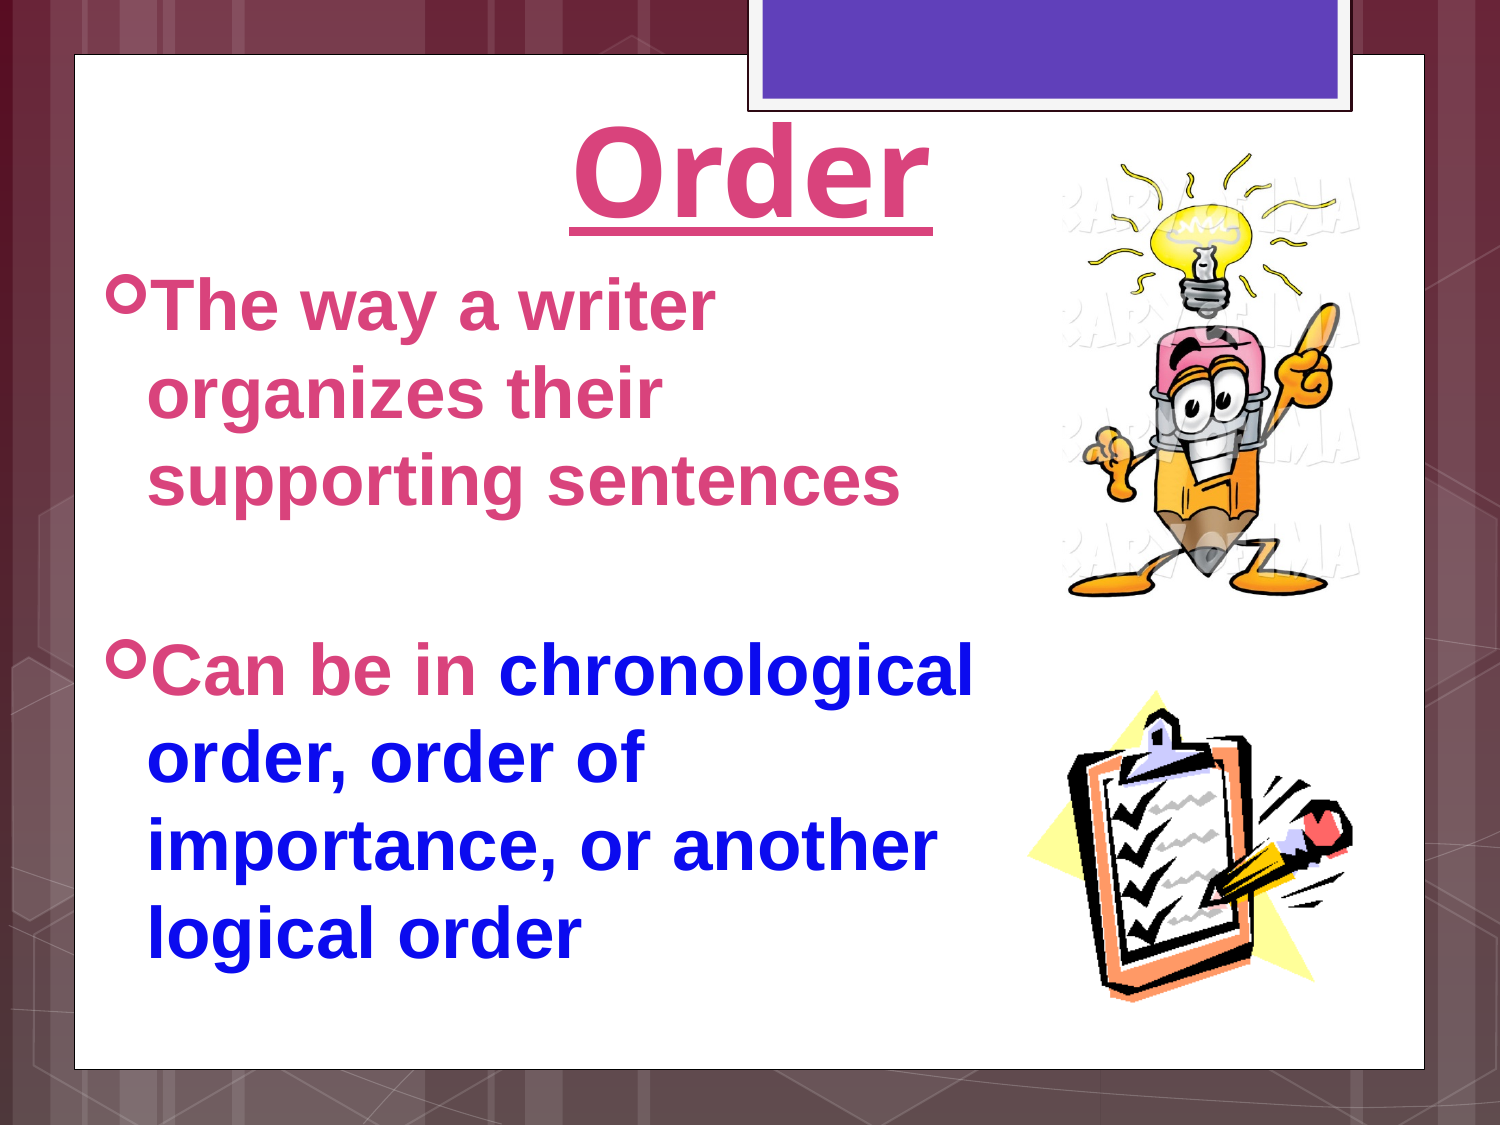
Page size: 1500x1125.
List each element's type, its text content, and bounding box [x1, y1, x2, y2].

list The way a writer organizes their supporting sentences Can be in chronological order, order of importance, or another logical order [75, 249, 1063, 1000]
title Order [174, 62, 1328, 249]
picture [1027, 687, 1355, 1005]
picture [1062, 149, 1361, 601]
